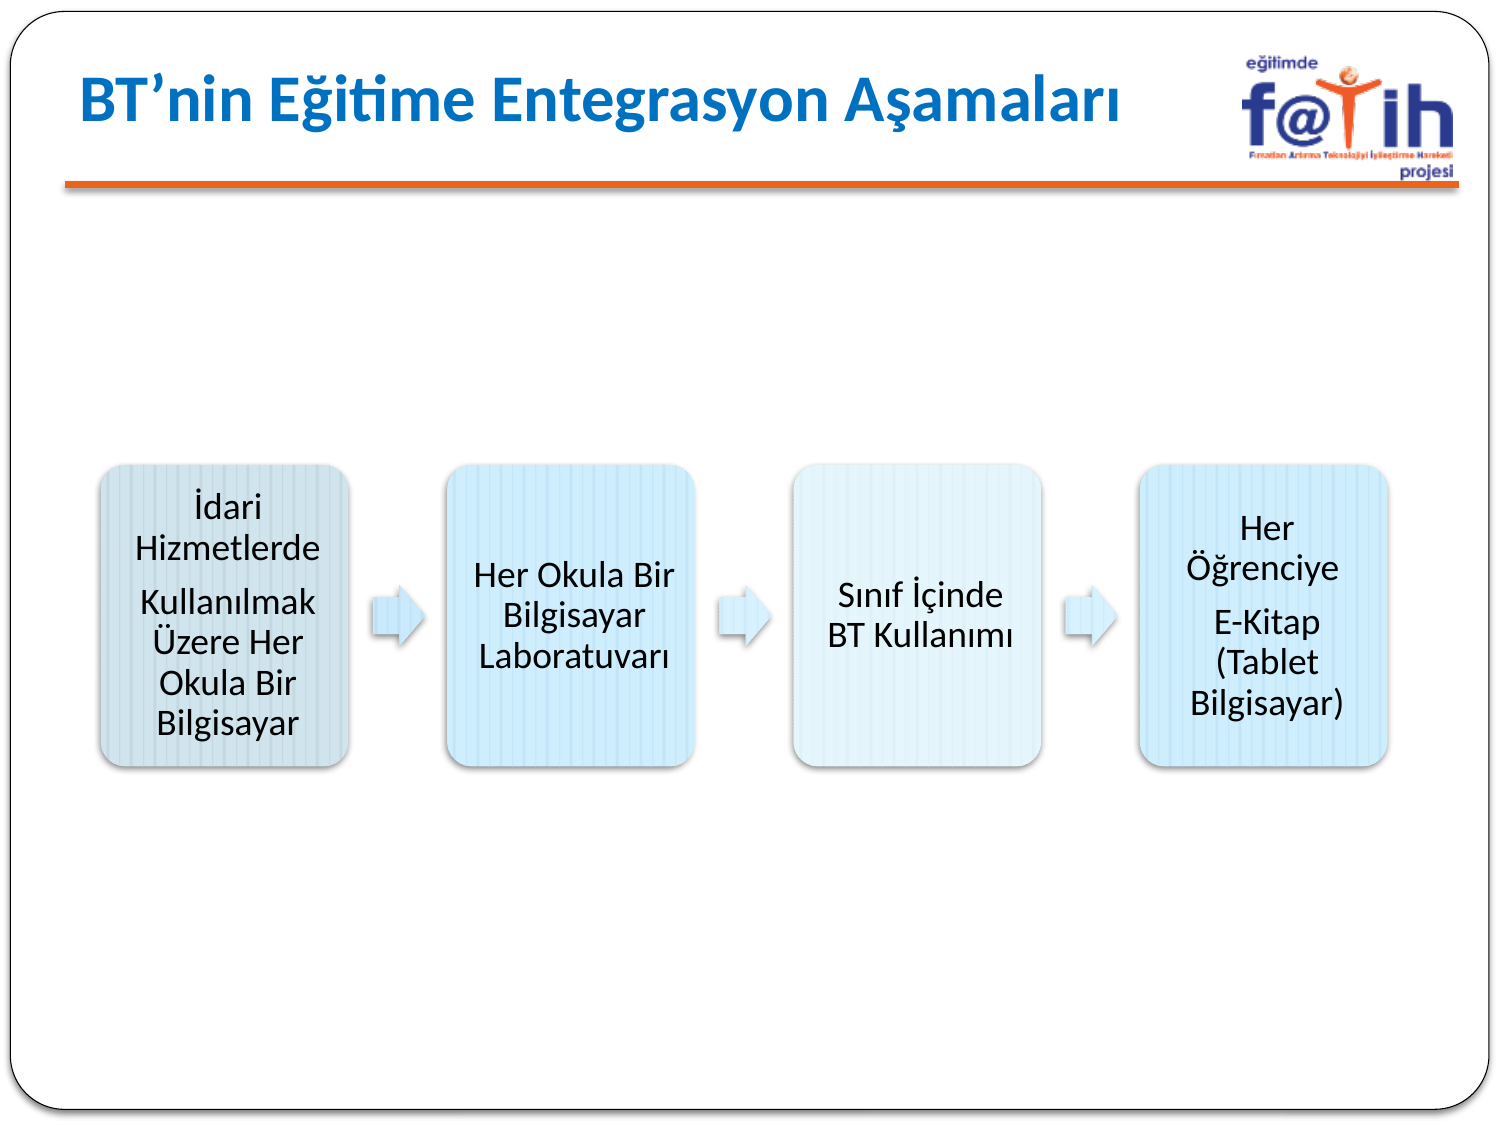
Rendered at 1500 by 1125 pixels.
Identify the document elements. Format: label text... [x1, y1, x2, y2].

text_box BT’nin Eğitime Entegrasyon Aşamaları [35, 47, 1182, 143]
picture [1242, 54, 1453, 182]
text_box [53, 66, 1187, 149]
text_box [100, 314, 1389, 918]
